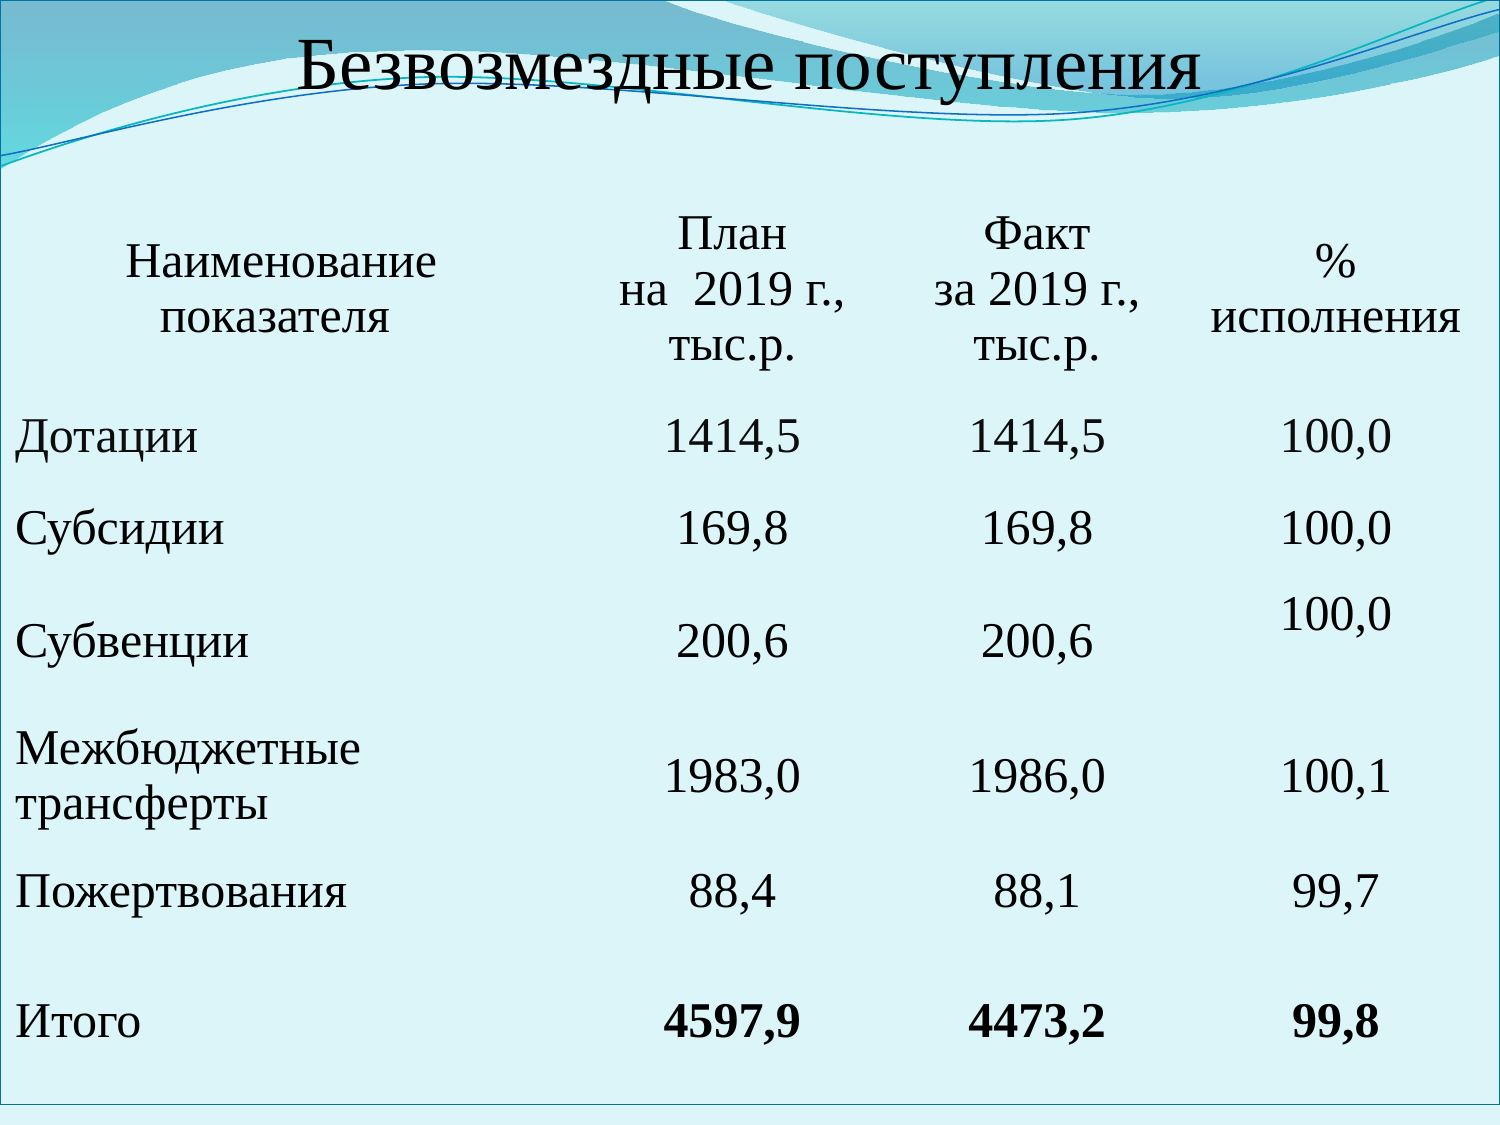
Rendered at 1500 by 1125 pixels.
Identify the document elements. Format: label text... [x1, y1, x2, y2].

table_cell 200,6 [902, 575, 1172, 706]
table_cell 88,4 [562, 845, 902, 936]
table_header Безвозмездные поступления [1, 1, 1499, 129]
table_cell 1414,5 [902, 391, 1172, 481]
table_cell [1, 129, 1499, 185]
table_cell 100,0 [1172, 391, 1499, 481]
table_cell 100,0 [1172, 481, 1499, 575]
table_cell 100,0 [1172, 575, 1499, 706]
table_cell Наименование показателя [1, 185, 562, 391]
table_cell 169,8 [562, 481, 902, 575]
table_cell 88,1 [902, 845, 1172, 936]
table_cell 200,6 [562, 575, 902, 706]
table_cell 1983,0 [562, 706, 902, 845]
table_cell Пожертвования [1, 845, 562, 936]
table_cell 100,1 [1172, 706, 1499, 845]
table_cell 4597,9 [562, 936, 902, 1104]
table_cell Межбюджетные трансферты [1, 706, 562, 845]
table_cell 4473,2 [902, 936, 1172, 1104]
table_cell Субвенции [1, 575, 562, 706]
table_cell 1414,5 [562, 391, 902, 481]
table_cell План на 2019 г., тыс.р. [562, 185, 902, 391]
table_cell % исполнения [1172, 185, 1499, 391]
table_cell 1986,0 [902, 706, 1172, 845]
table_cell Дотации [1, 391, 562, 481]
table_cell 169,8 [902, 481, 1172, 575]
table_cell Субсидии [1, 481, 562, 575]
table_cell 99,7 [1172, 845, 1499, 936]
table_cell Факт за 2019 г., тыс.р. [902, 185, 1172, 391]
table_cell Итого [1, 936, 562, 1104]
table_cell 99,8 [1172, 936, 1499, 1104]
